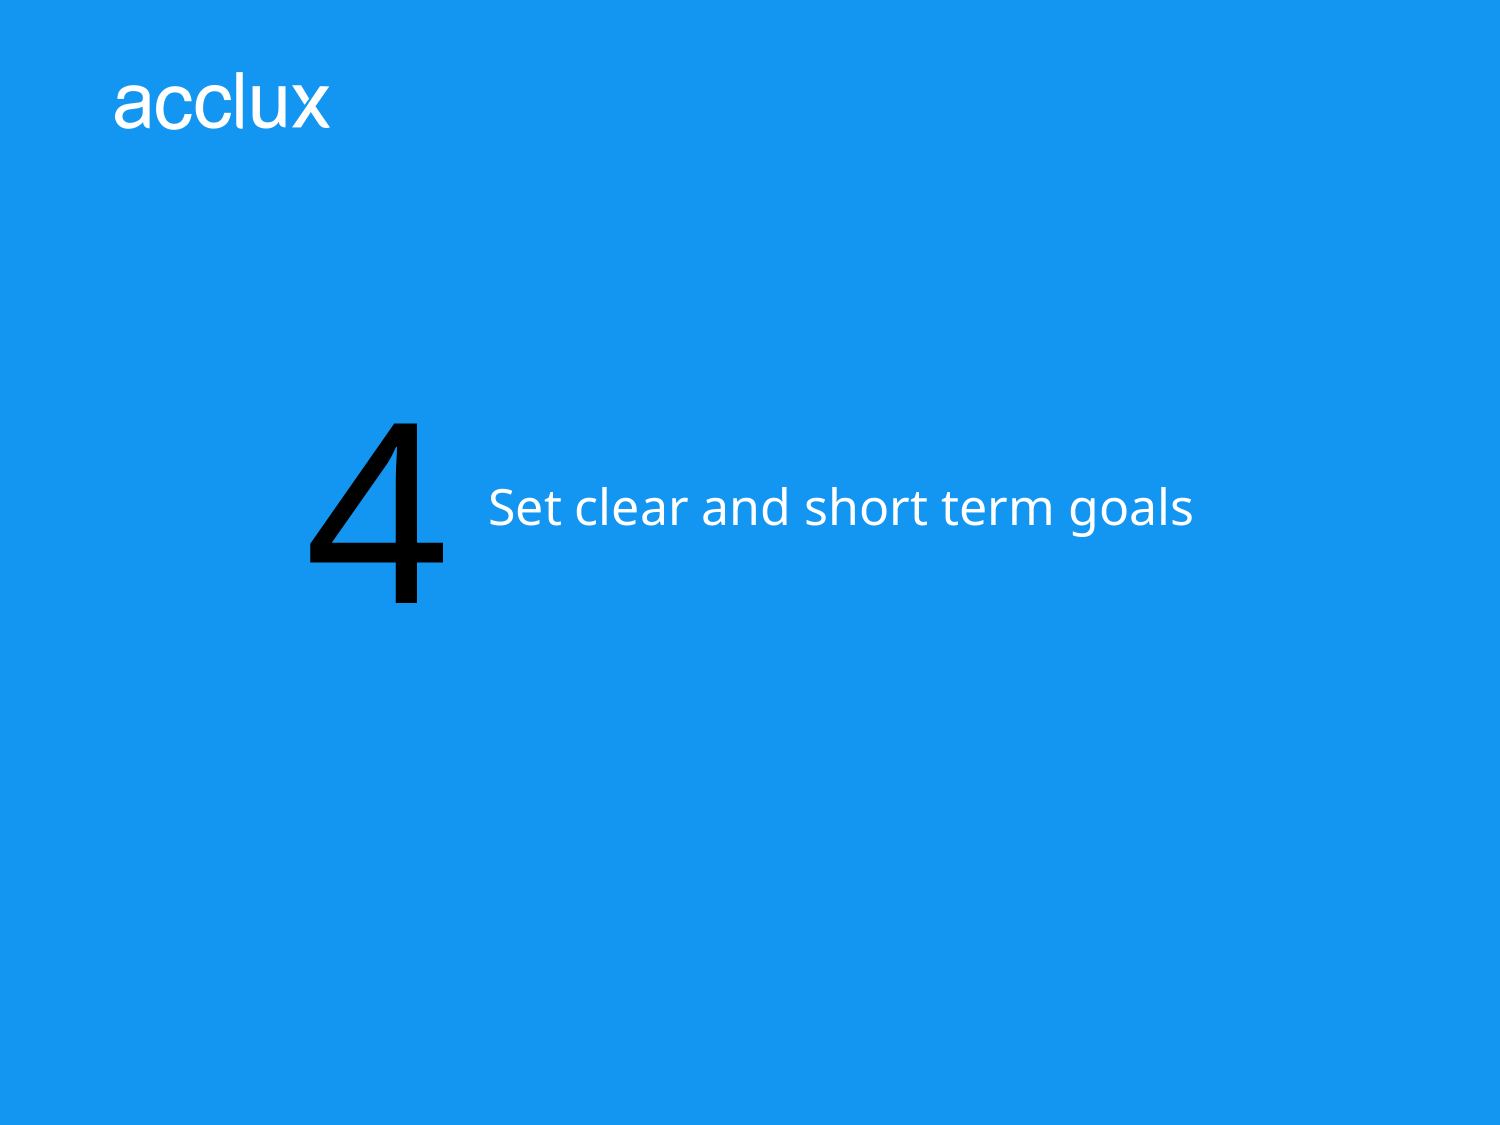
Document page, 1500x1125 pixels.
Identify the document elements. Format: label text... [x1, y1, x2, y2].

text_box Set clear and short term goals [473, 467, 1317, 543]
text_box [0, 0, 1500, 1125]
picture [115, 71, 330, 131]
text_box 4 [290, 346, 354, 662]
